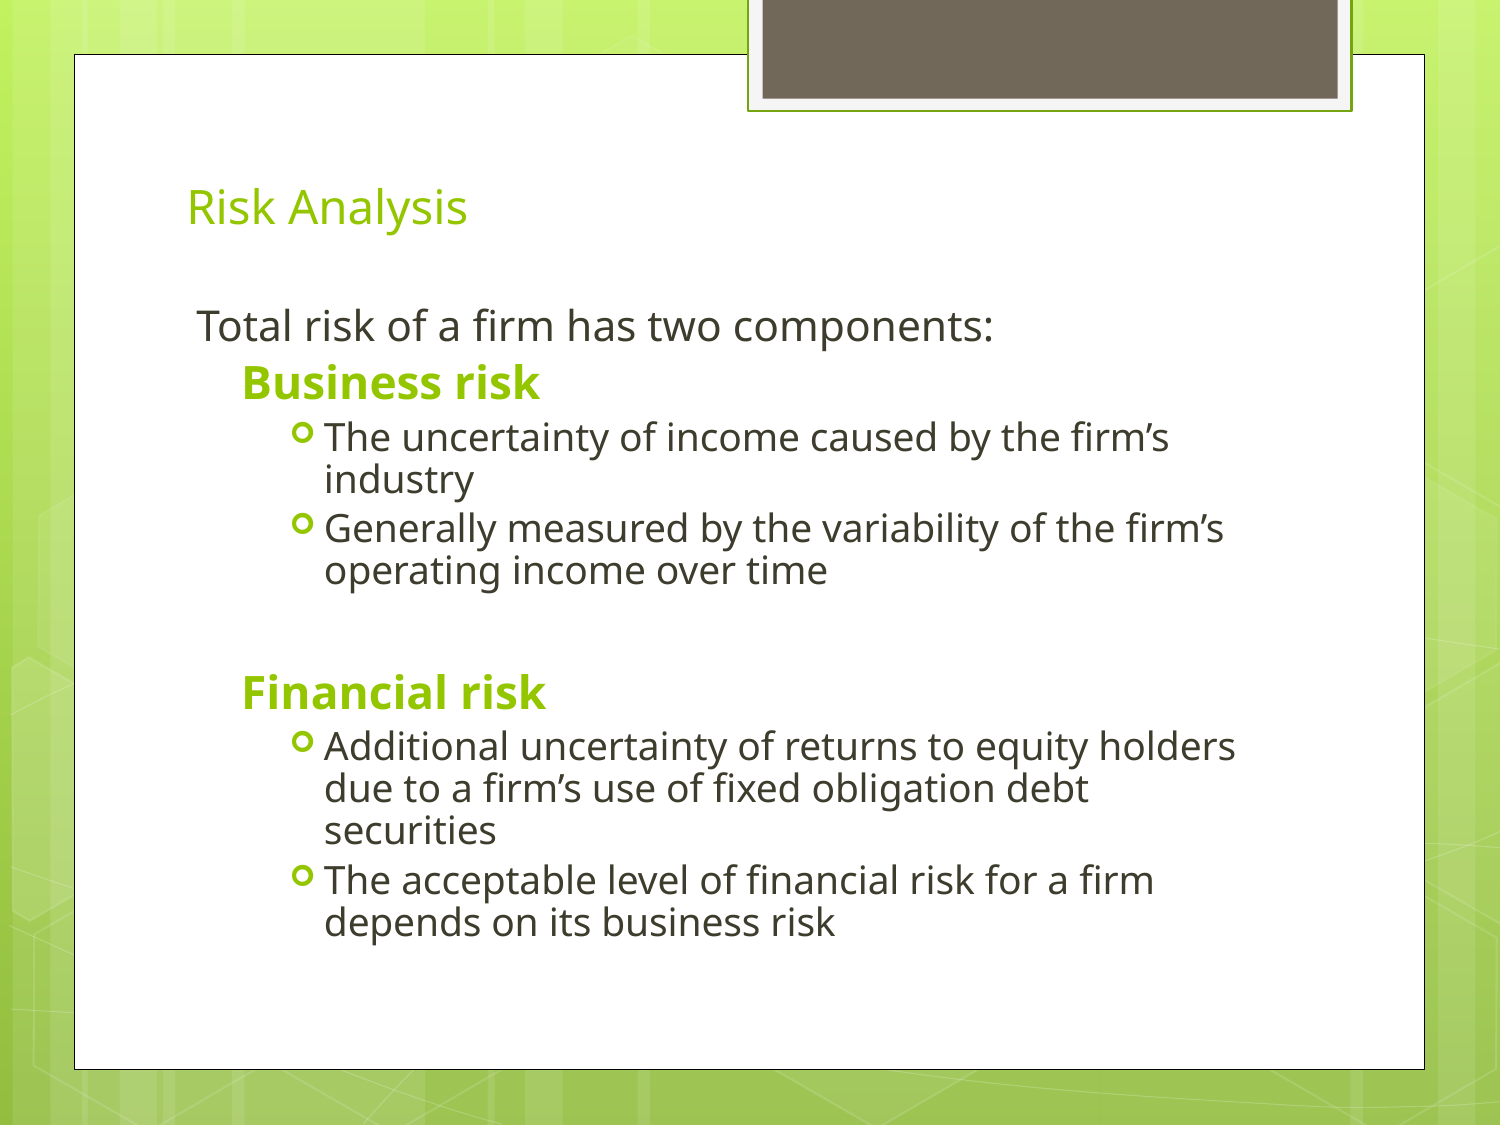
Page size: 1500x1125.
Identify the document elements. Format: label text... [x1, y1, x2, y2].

title Risk Analysis [171, 168, 1324, 242]
list Total risk of a firm has two components: Business risk The uncertainty of income caused by the firm’s industry Generally measured by the variability of the firm’s operating income over time Financial risk Additional uncertainty of returns to equity holders due to a firm’s use of fixed obligation debt securities The acceptable level of financial risk for a firm depends on its business risk [171, 297, 1283, 957]
